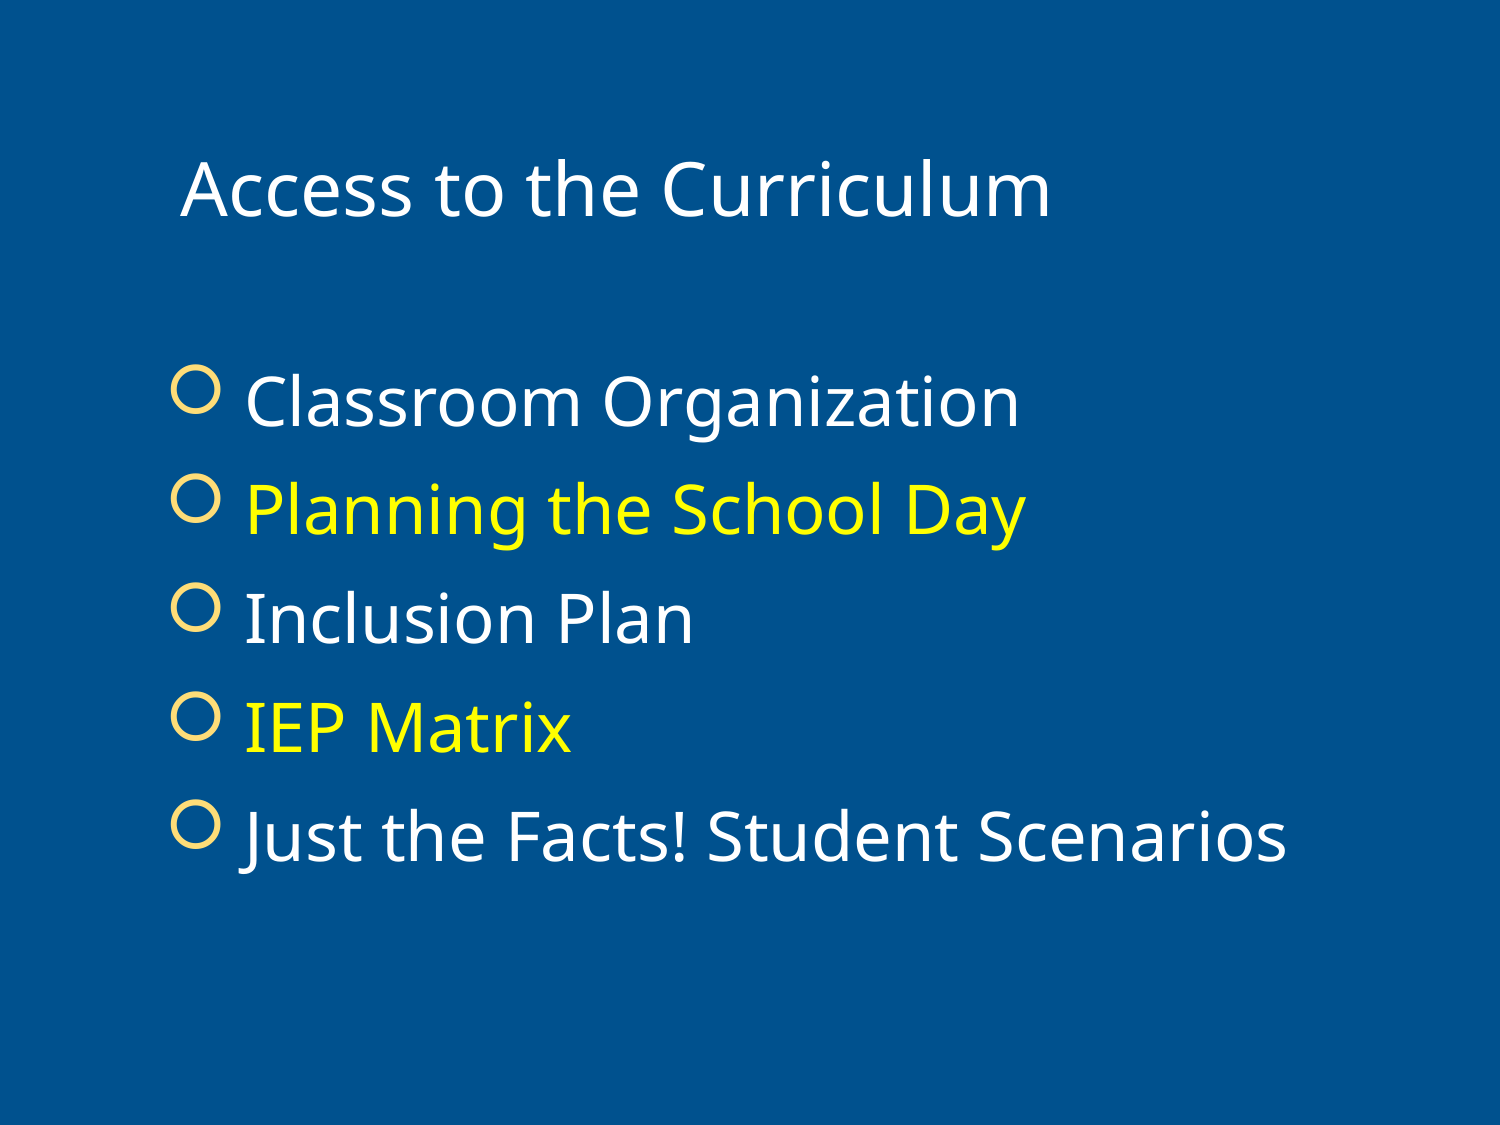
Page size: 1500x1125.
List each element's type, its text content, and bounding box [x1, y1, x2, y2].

title Access to the Curriculum [165, 110, 1335, 263]
list Classroom Organization Planning the School Day Inclusion Plan IEP Matrix Just the Facts! Student Scenarios [150, 350, 1350, 900]
